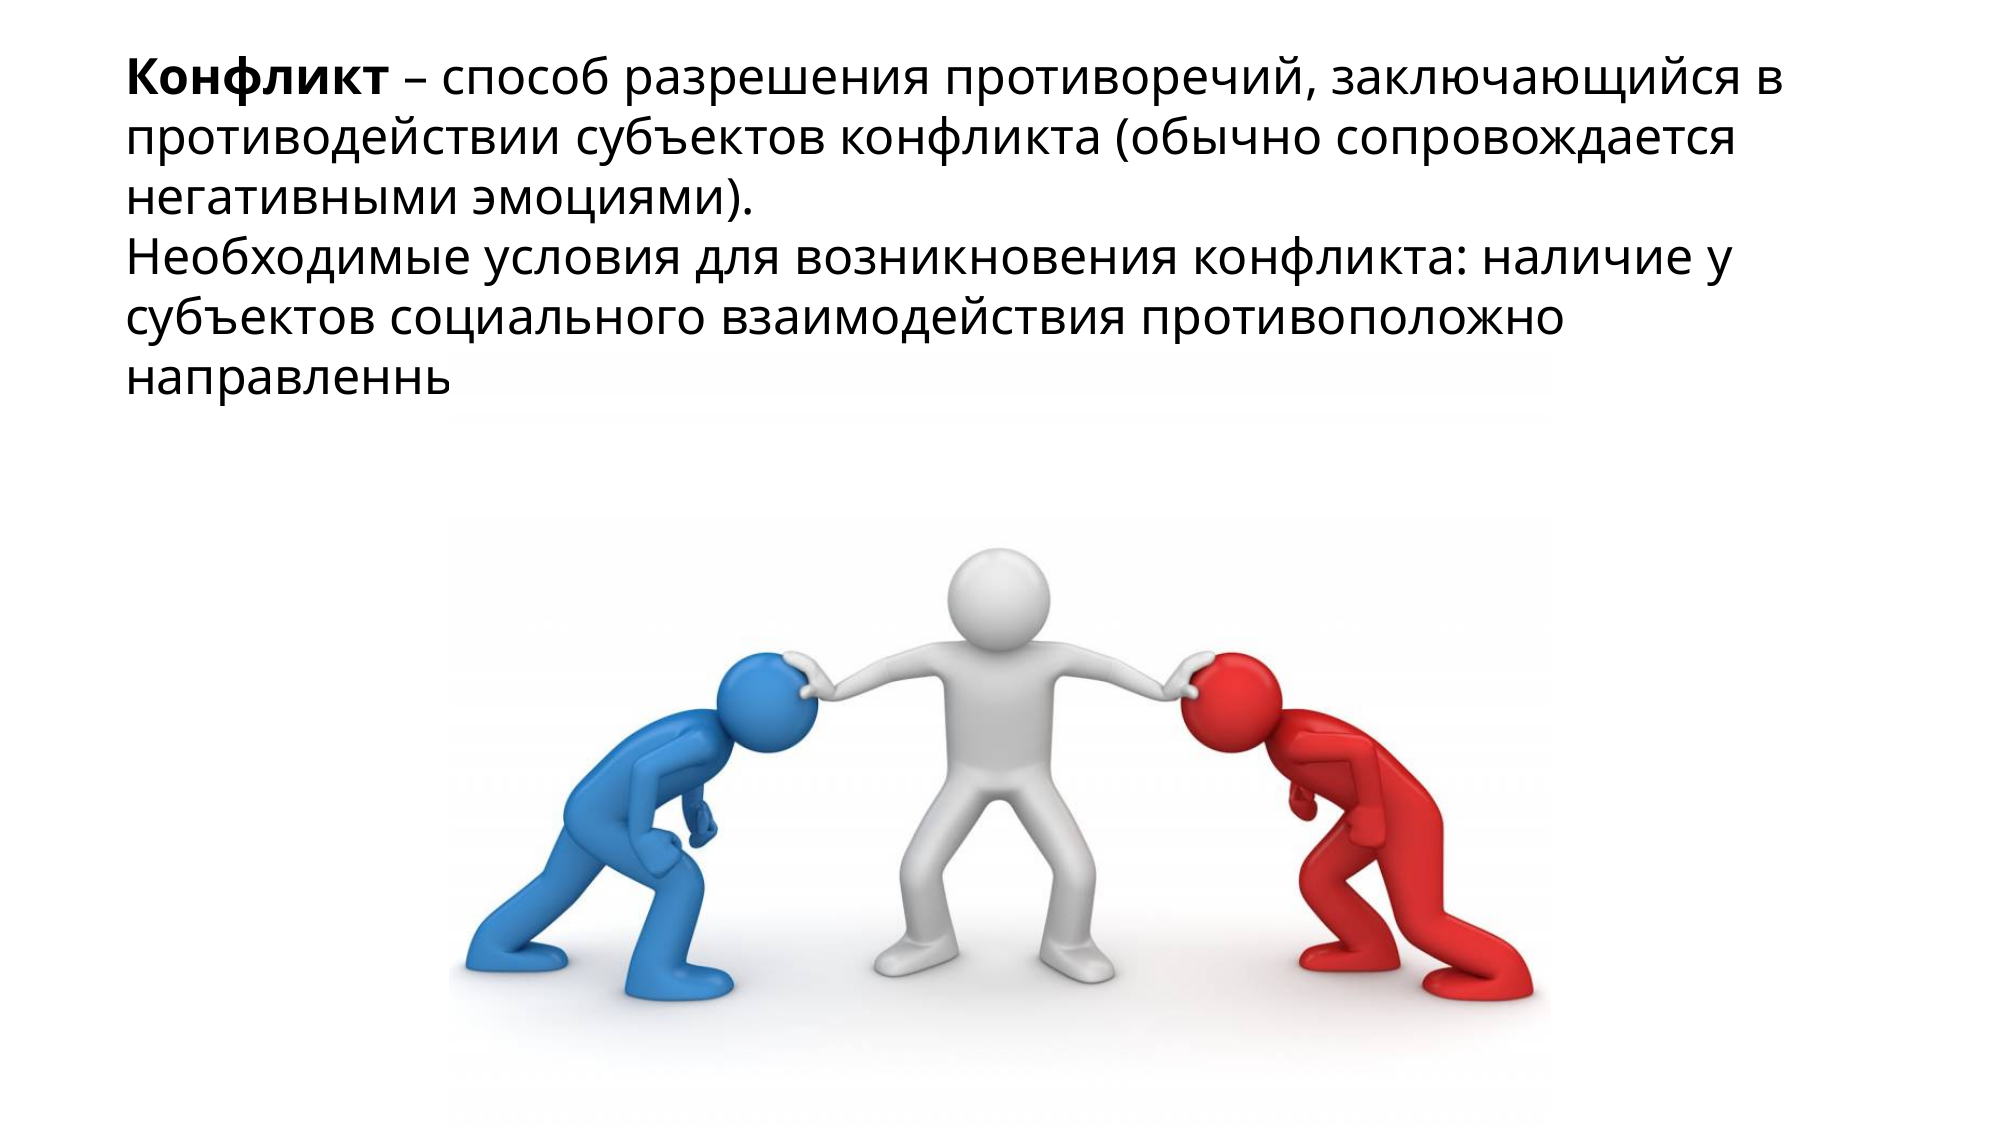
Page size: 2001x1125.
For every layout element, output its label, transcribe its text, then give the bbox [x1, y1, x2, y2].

text_box Конфликт – способ разрешения противоречий, заключающийся в противодействии субъектов конфликта (обычно сопровождается негативными эмоциями). Необходимые условия для возникновения конфликта: наличие у субъектов социального взаимодействия противоположно направленных мотивов или суждений. [109, 36, 1891, 412]
picture [449, 344, 1551, 1125]
